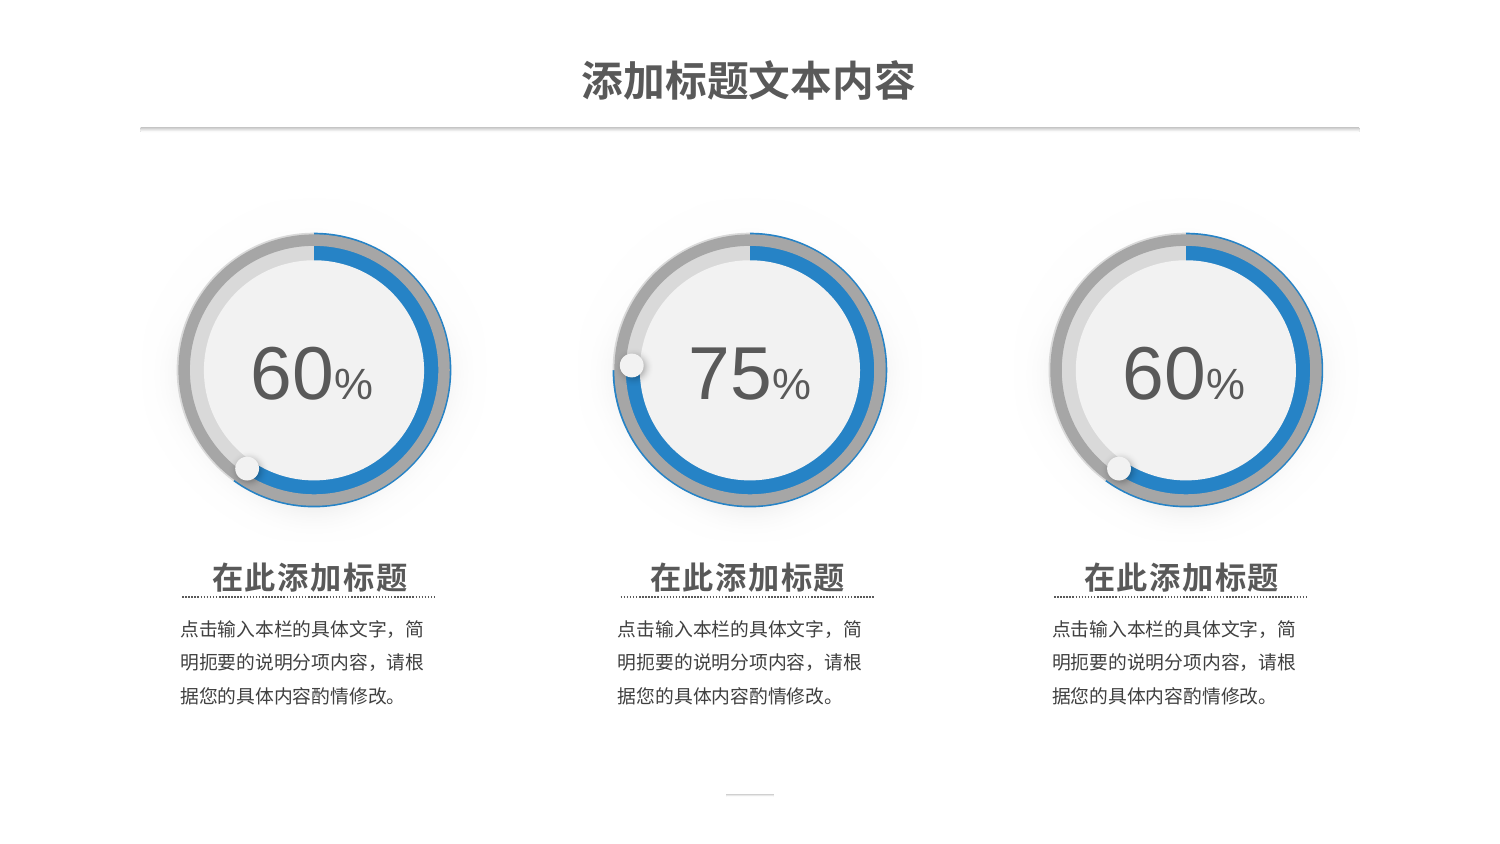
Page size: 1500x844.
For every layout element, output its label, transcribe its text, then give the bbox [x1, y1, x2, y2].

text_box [1000, 185, 1371, 555]
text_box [602, 551, 893, 747]
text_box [1036, 551, 1327, 747]
text_box 添加标题文本内容 [459, 49, 1038, 111]
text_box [129, 185, 499, 555]
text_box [565, 185, 935, 555]
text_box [165, 551, 455, 747]
